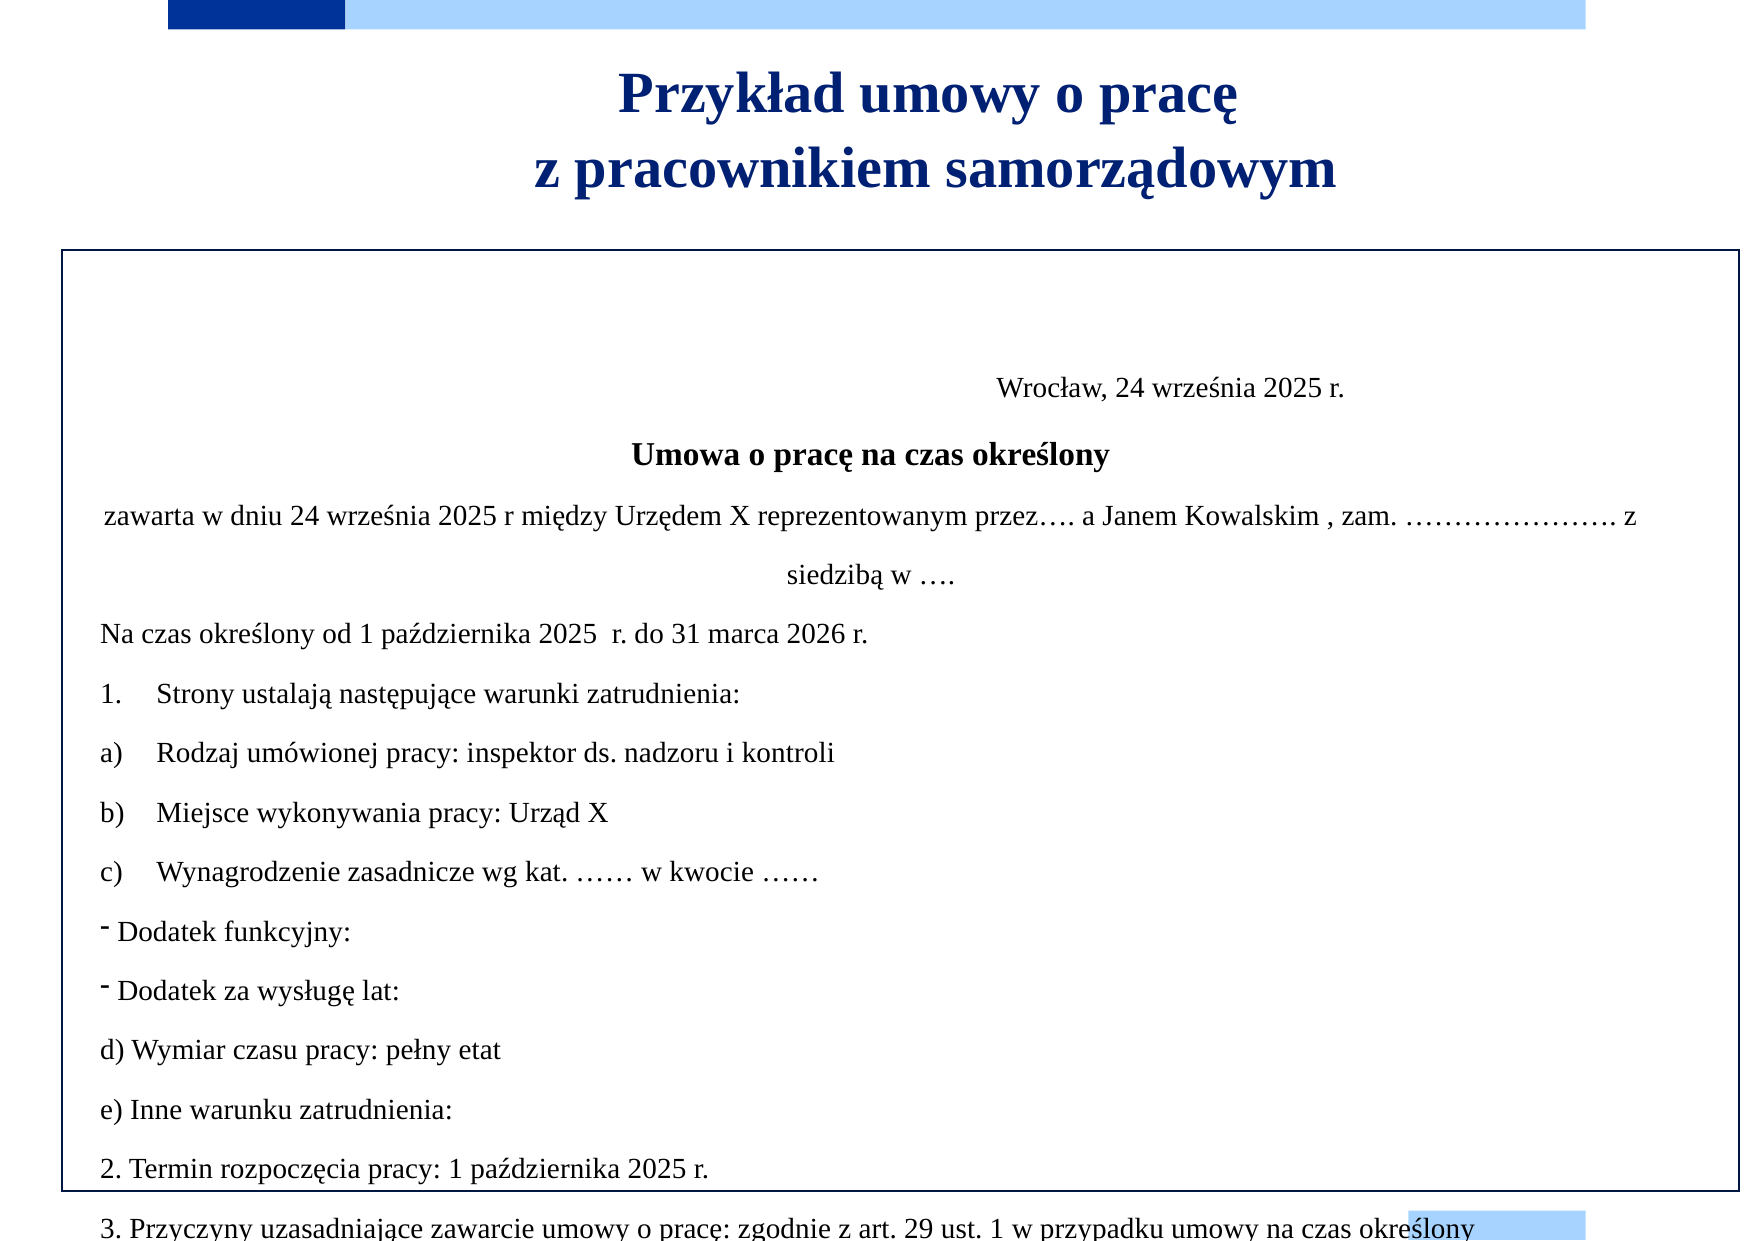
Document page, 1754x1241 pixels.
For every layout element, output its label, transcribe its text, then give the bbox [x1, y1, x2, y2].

title Przykład umowy o pracę z pracownikiem samorządowym [227, 48, 1645, 226]
text_box [61, 249, 1740, 1192]
text_box Wrocław, 24 września 2025 r. Umowa o pracę na czas określony zawarta w dniu 24 września 2025 r między Urzędem X reprezentowanym przez…. a Janem Kowalskim , zam. …………………. z siedzibą w …. Na czas określony od 1 października 2025 r. do 31 marca 2026 r. Strony ustalają następujące warunki zatrudnienia: Rodzaj umówionej pracy: inspektor ds. nadzoru i kontroli Miejsce wykonywania pracy: Urząd X Wynagrodzenie zasadnicze wg kat. …… w kwocie …… Dodatek funkcyjny: Dodatek za wysługę lat: d) Wymiar czasu pracy: pełny etat e) Inne warunku zatrudnienia: 2. Termin rozpoczęcia pracy: 1 października 2025 r. 3. Przyczyny uzasadniające zawarcie umowy o pracę: zgodnie z art. 29 ust. 1 w przypadku umowy na czas określony [85, 277, 1657, 1241]
